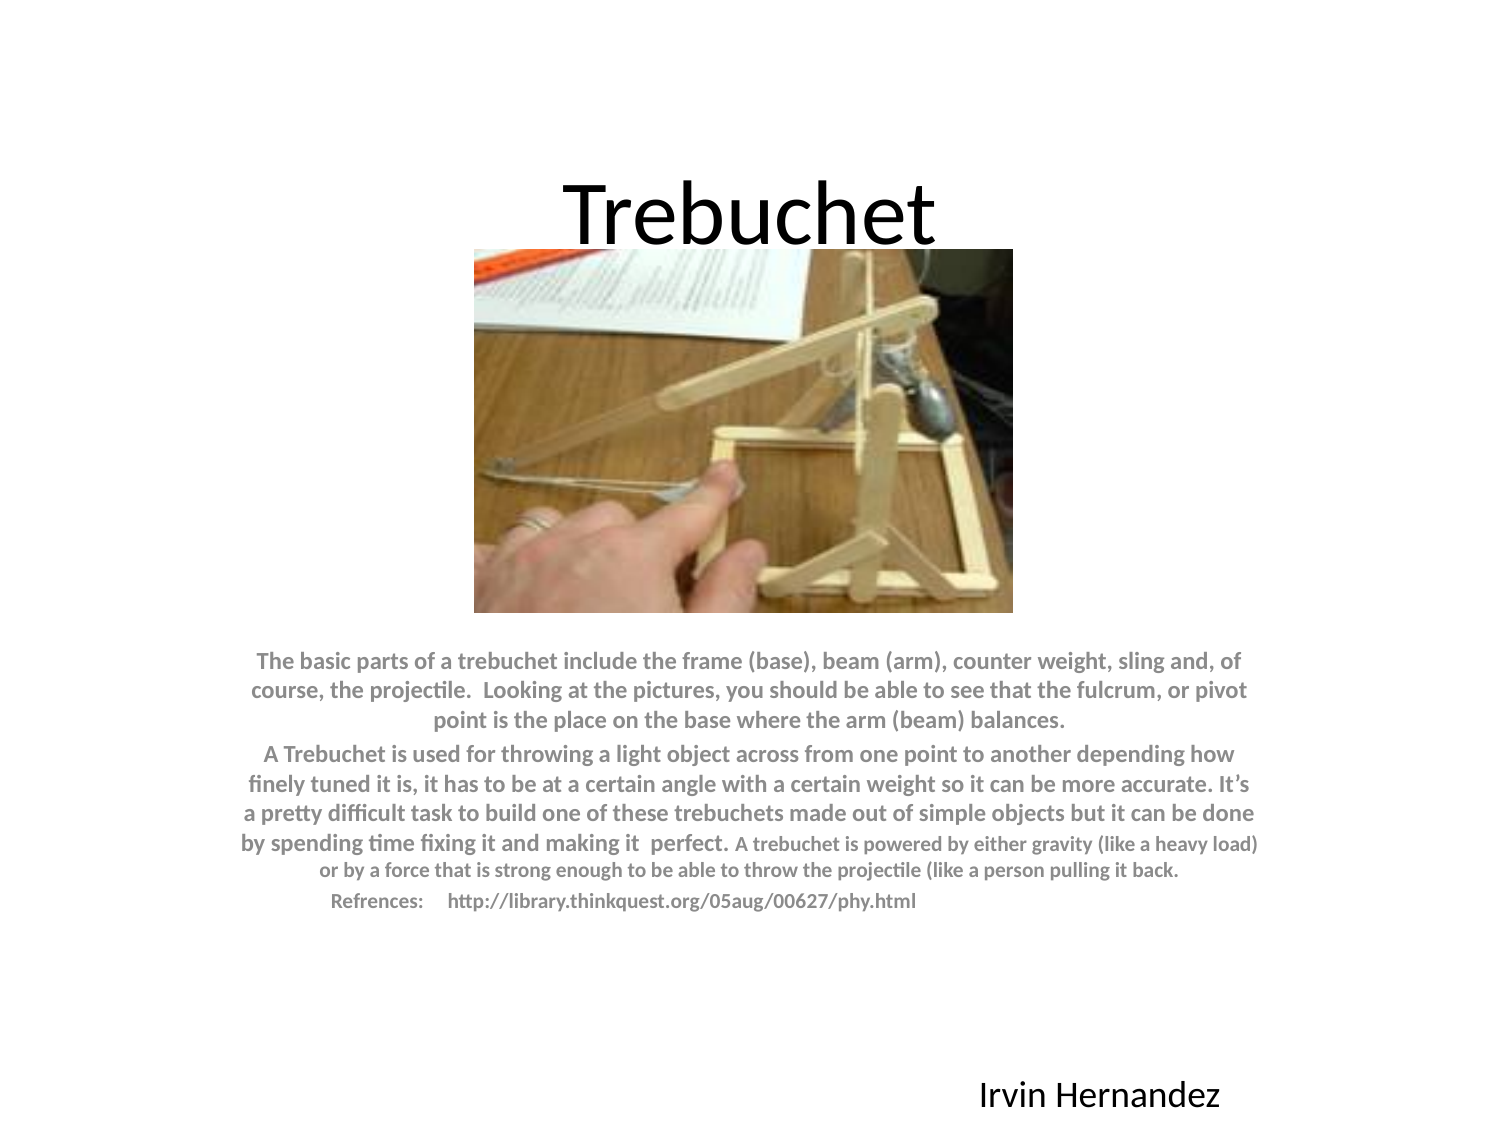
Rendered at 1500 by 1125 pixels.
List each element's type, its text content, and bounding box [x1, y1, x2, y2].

subtitle The basic parts of a trebuchet include the frame (base), beam (arm), counter weight, sling and, of course, the projectile. Looking at the pictures, you should be able to see that the fulcrum, or pivot point is the place on the base where the arm (beam) balances. A Trebuchet is used for throwing a light object across from one point to another depending how finely tuned it is, it has to be at a certain angle with a certain weight so it can be more accurate. It’s a pretty difficult task to build one of these trebuchets made out of simple objects but it can be done by spending time fixing it and making it perfect. A trebuchet is powered by either gravity (like a heavy load) or by a force that is strong enough to be able to throw the projectile (like a person pulling it back. Refrences: http://library.thinkquest.org/05aug/00627/phy.html [225, 637, 1275, 925]
text_box Irvin Hernandez [964, 1062, 1236, 1123]
picture [474, 249, 1013, 613]
title Trebuchet [112, 112, 1388, 413]
